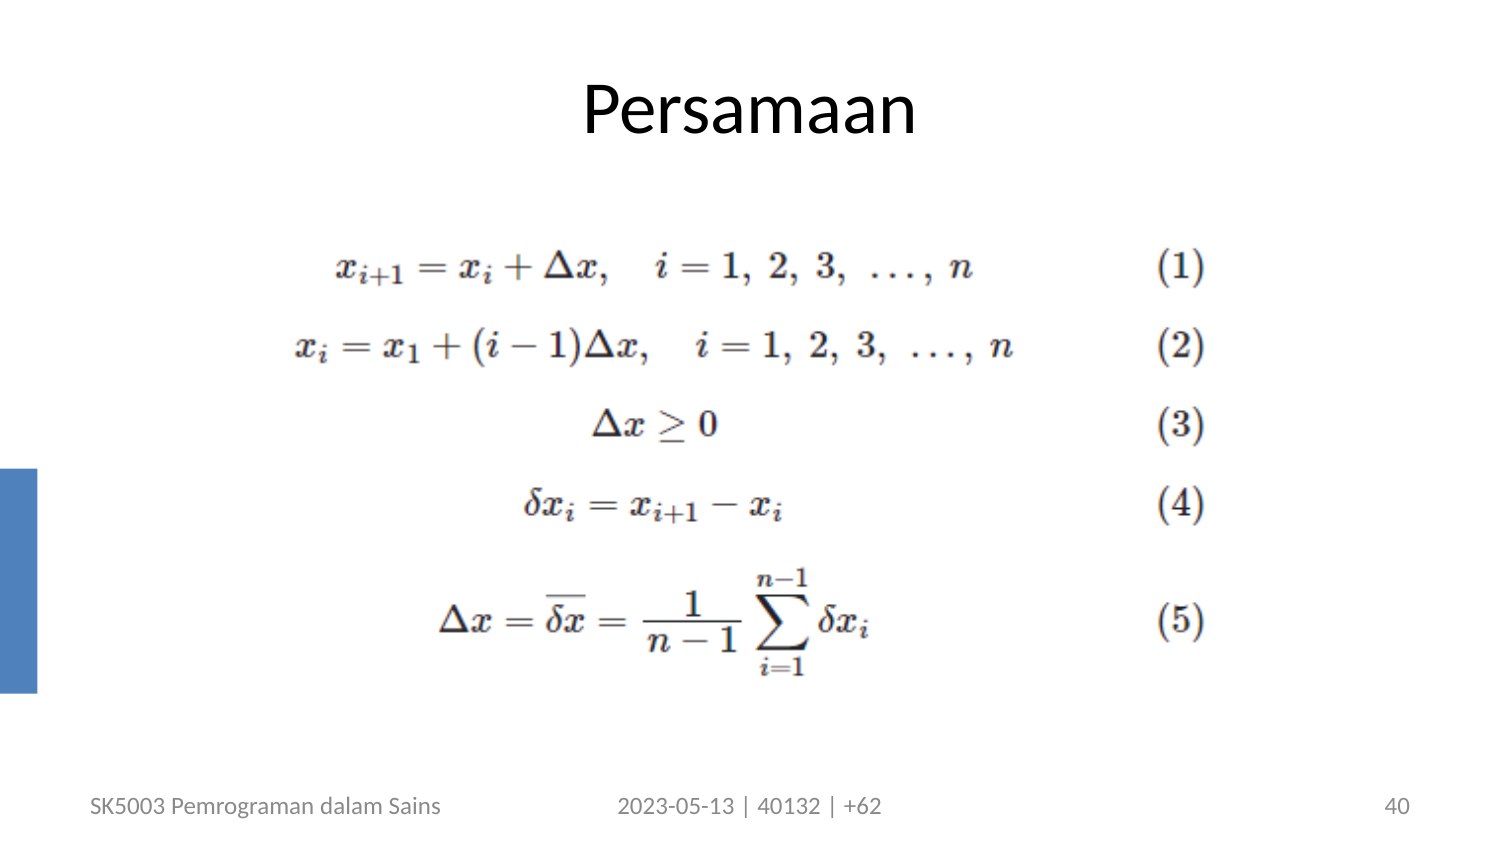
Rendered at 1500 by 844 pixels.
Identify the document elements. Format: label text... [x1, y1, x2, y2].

slide_number SK5003 Pemrograman dalam Sains [75, 782, 463, 827]
title Persamaan [74, 33, 1426, 175]
slide_number 40 [1074, 782, 1425, 827]
footer 2023-05-13 | 40132 | +62 [512, 782, 988, 827]
picture [270, 221, 1230, 698]
